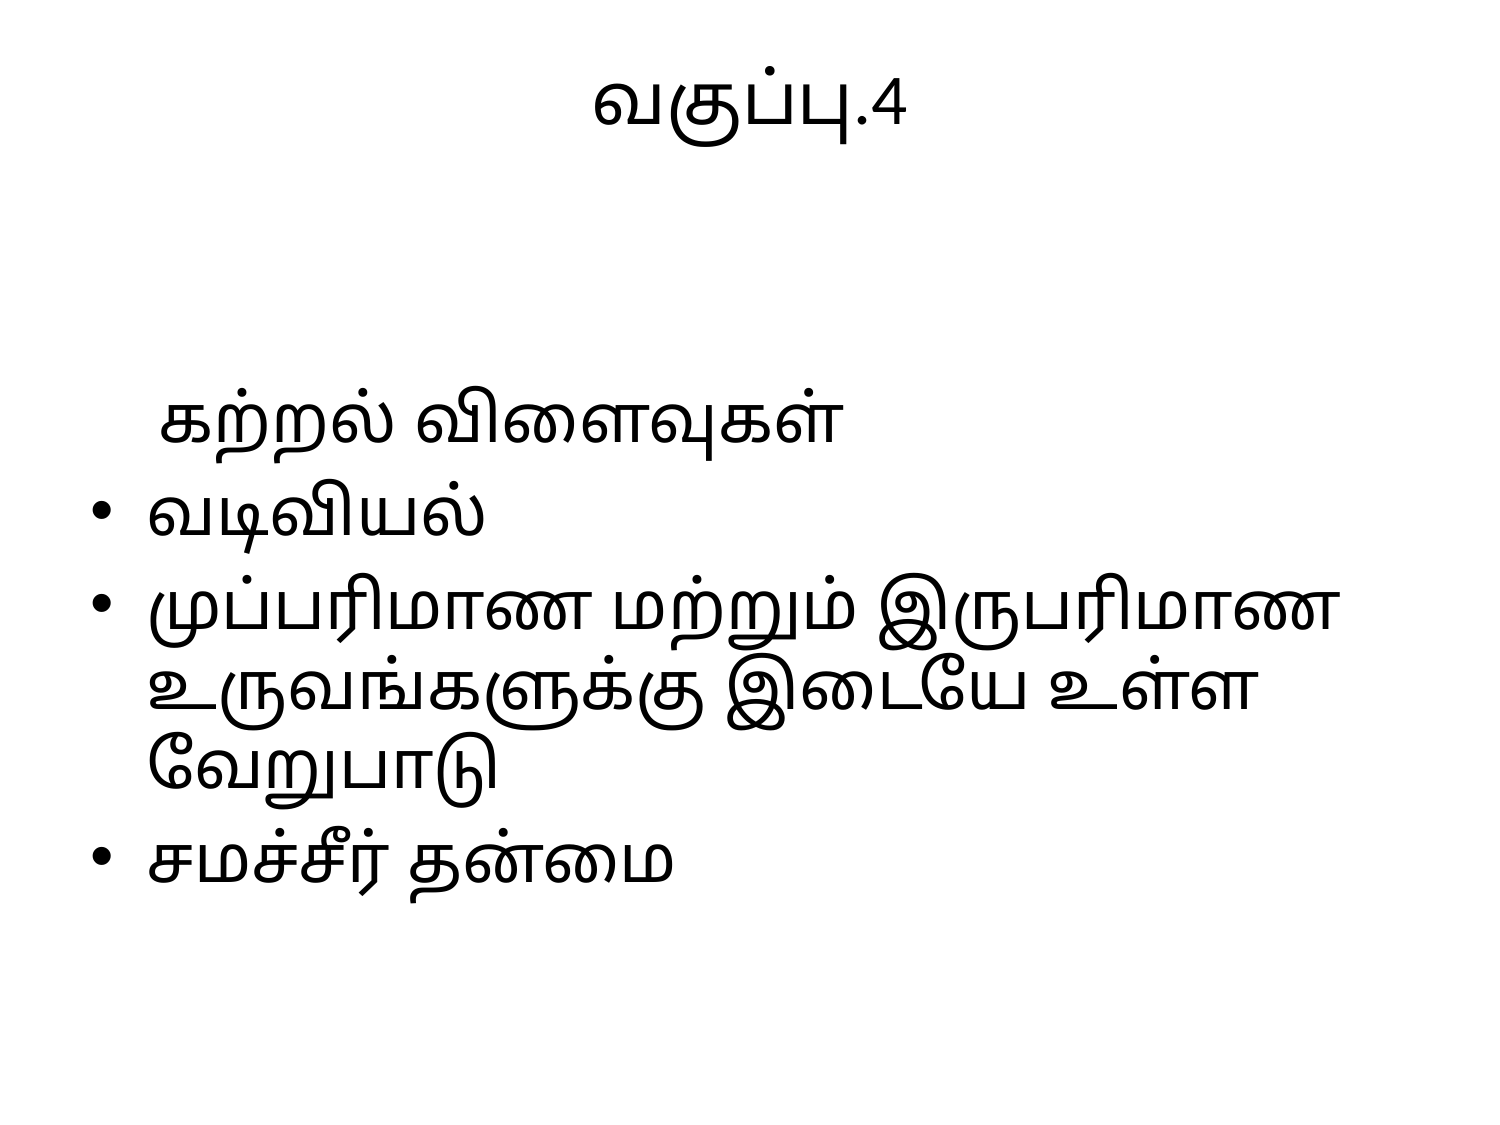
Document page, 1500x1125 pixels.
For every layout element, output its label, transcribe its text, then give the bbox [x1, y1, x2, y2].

title வகுப்பு.4 [75, 45, 1425, 233]
list கற்றல் விளைவுகள் வடிவியல் முப்பரிமாண மற்றும் இருபரிமாண உருவங்களுக்கு இடையே உள்ள வேறுபாடு சமச்சீர் தன்மை [75, 275, 1425, 1018]
